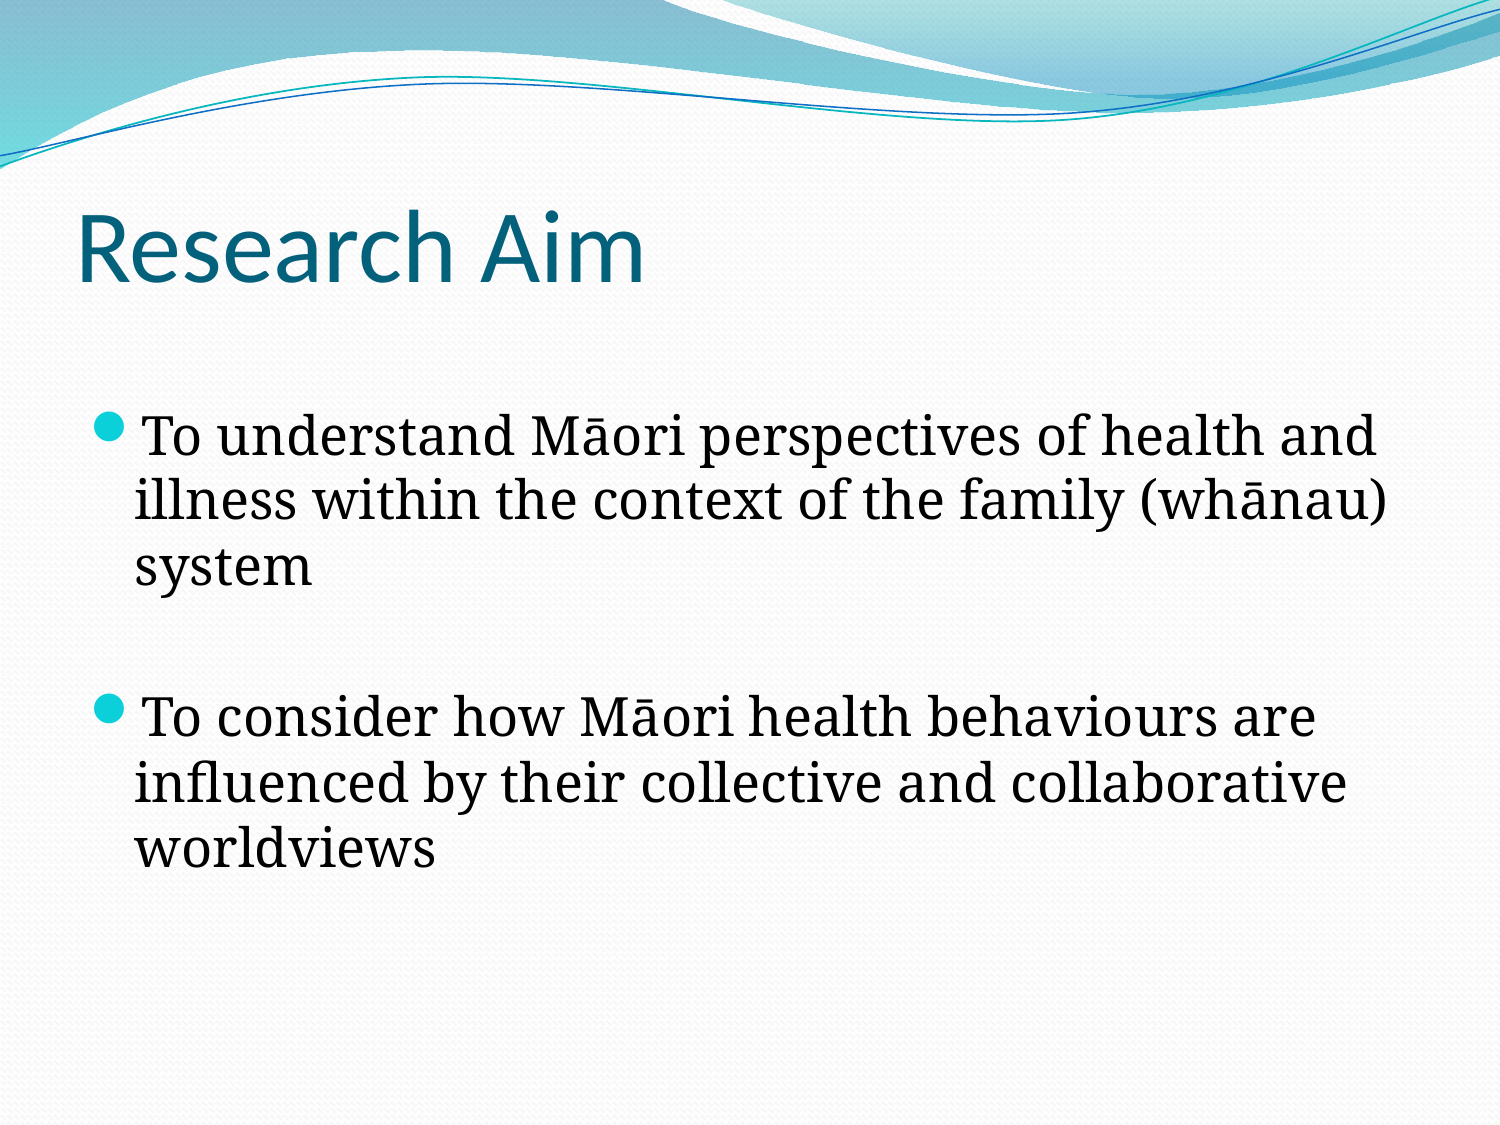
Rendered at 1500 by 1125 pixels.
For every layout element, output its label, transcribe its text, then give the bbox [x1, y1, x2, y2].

title Research Aim [75, 115, 1425, 303]
list To understand Māori perspectives of health and illness within the context of the family (whānau) system To consider how Māori health behaviours are influenced by their collective and collaborative worldviews [75, 317, 1425, 1038]
